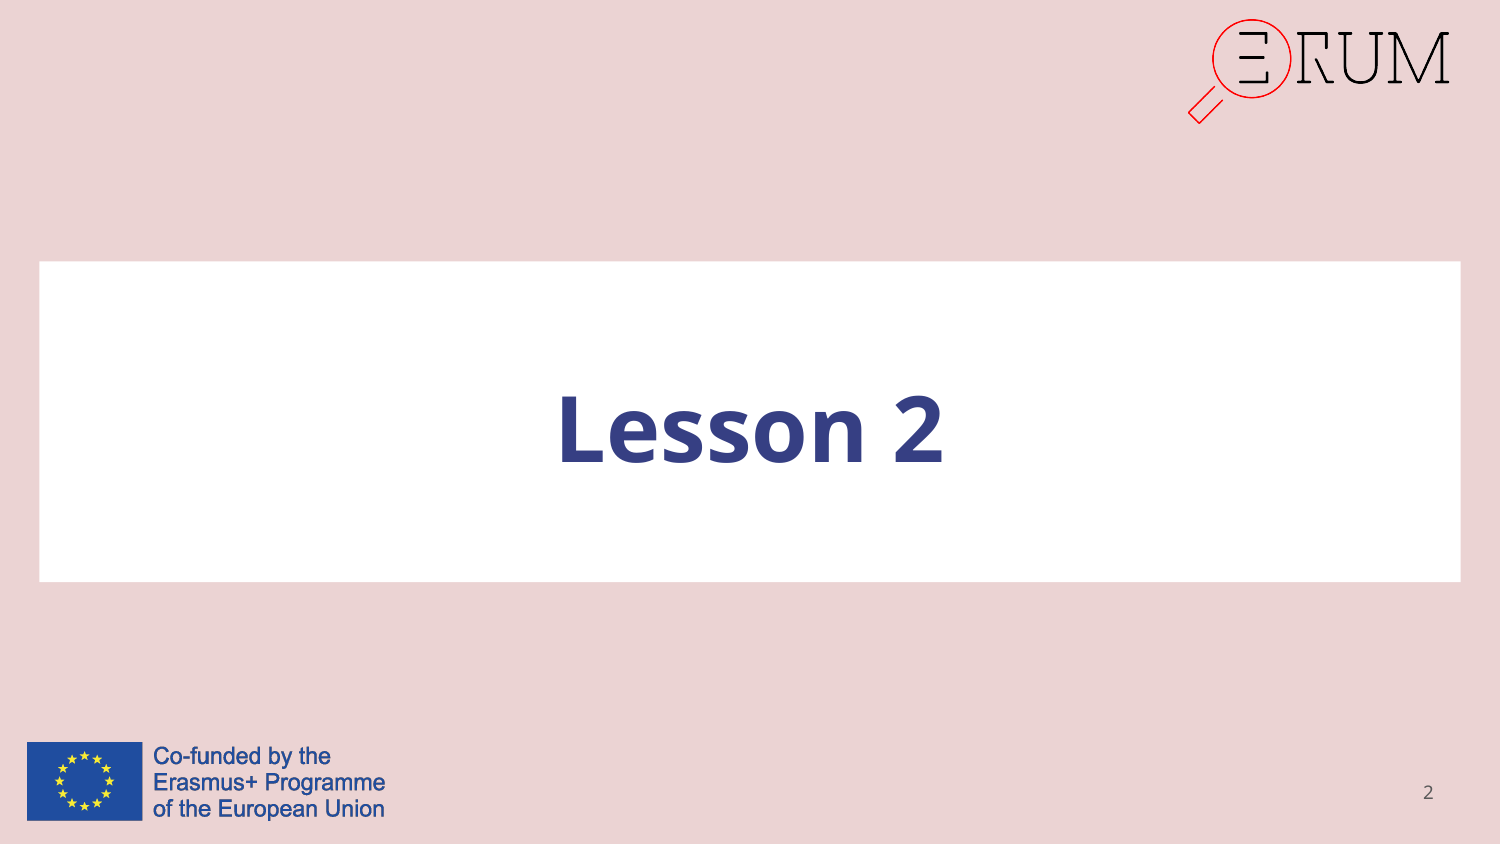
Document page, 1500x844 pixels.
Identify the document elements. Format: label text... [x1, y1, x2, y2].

picture [27, 742, 385, 821]
slide_number 2 [1358, 761, 1449, 826]
list [39, 261, 1461, 583]
picture [1136, 0, 1500, 137]
title Lesson 2 [192, 355, 1308, 489]
